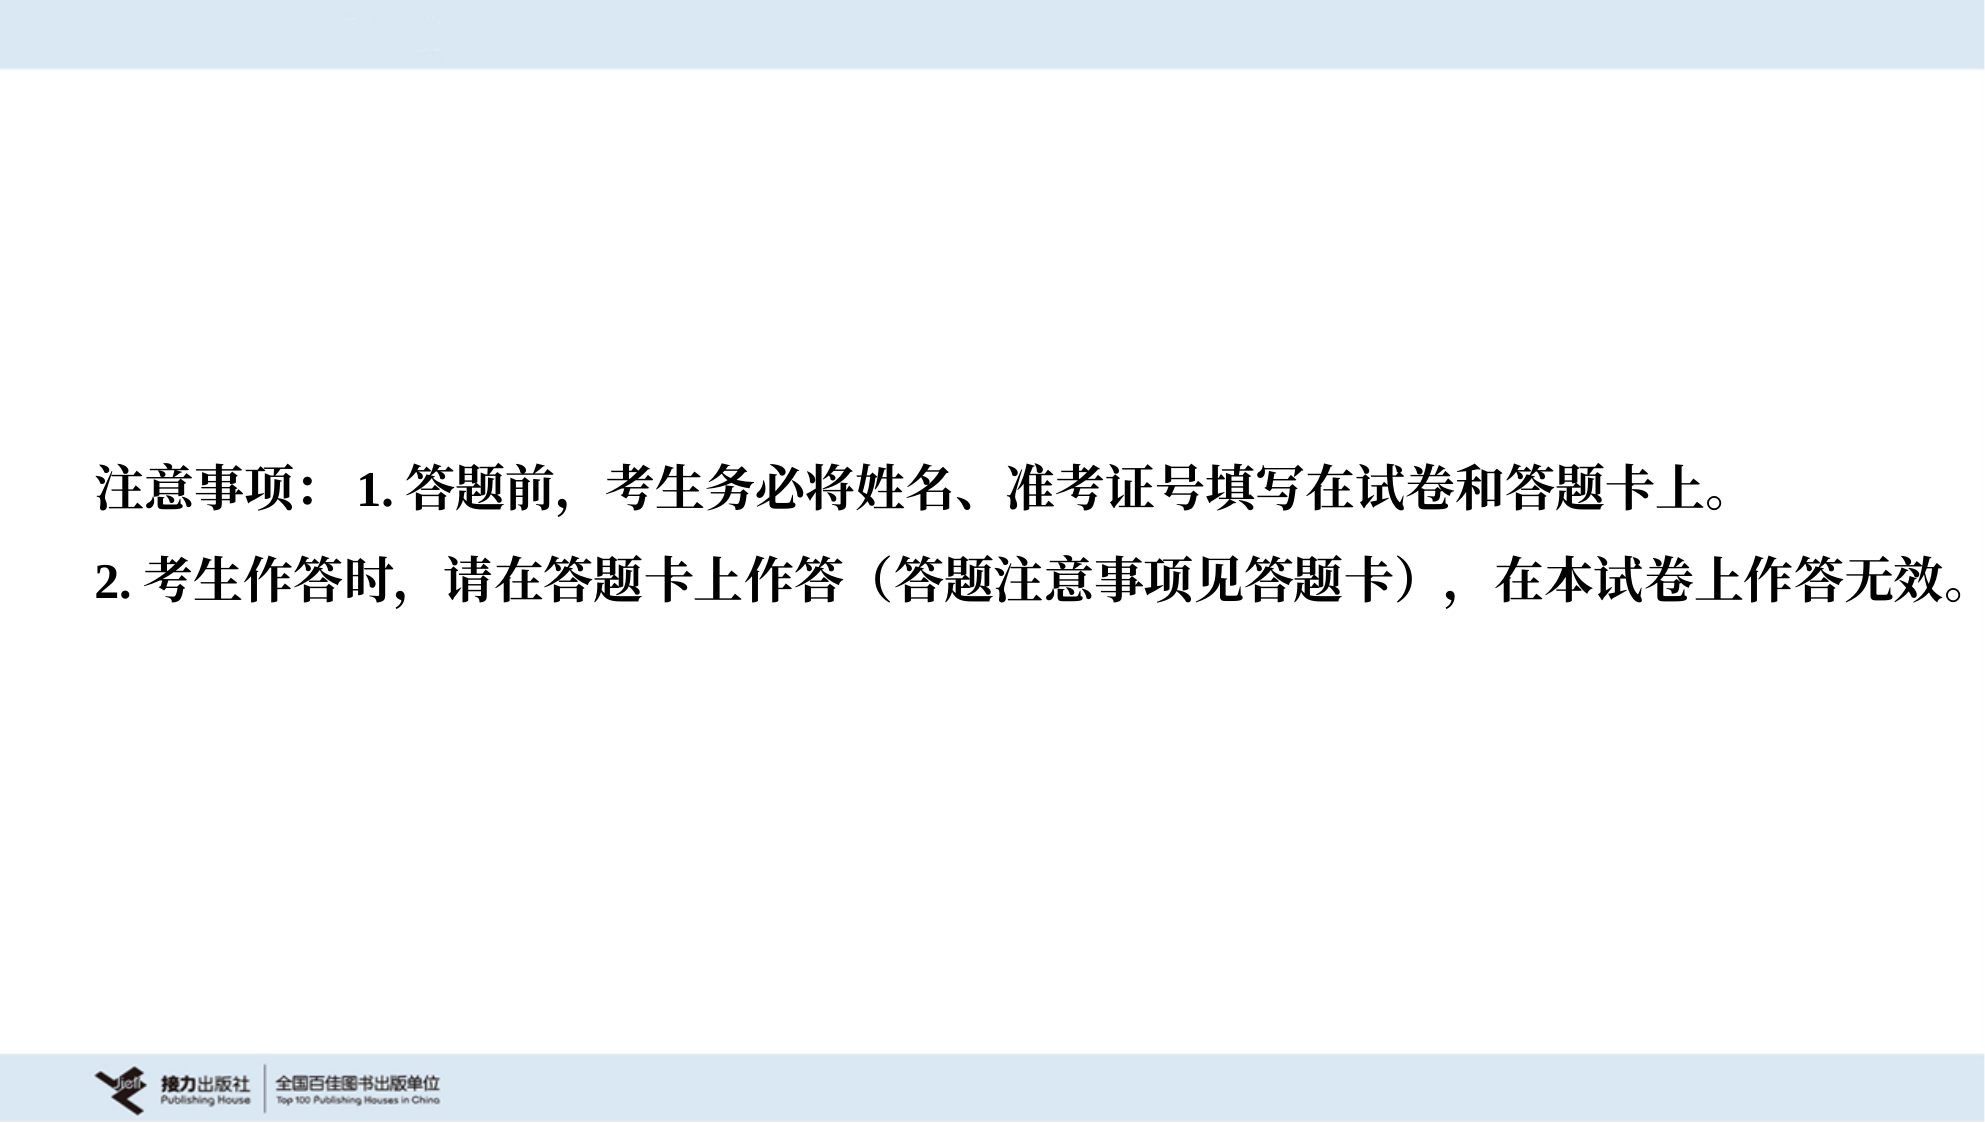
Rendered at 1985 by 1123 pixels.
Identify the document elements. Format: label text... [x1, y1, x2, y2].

text_box 注意事项：1.答题前，考生务必将姓名、准考证号填写在试卷和答题卡上。 2.考生作答时，请在答题卡上作答（答题注意事项见答题卡），在本试卷上作答无效。 [94, 425, 1965, 700]
picture [0, 0, 1985, 1122]
